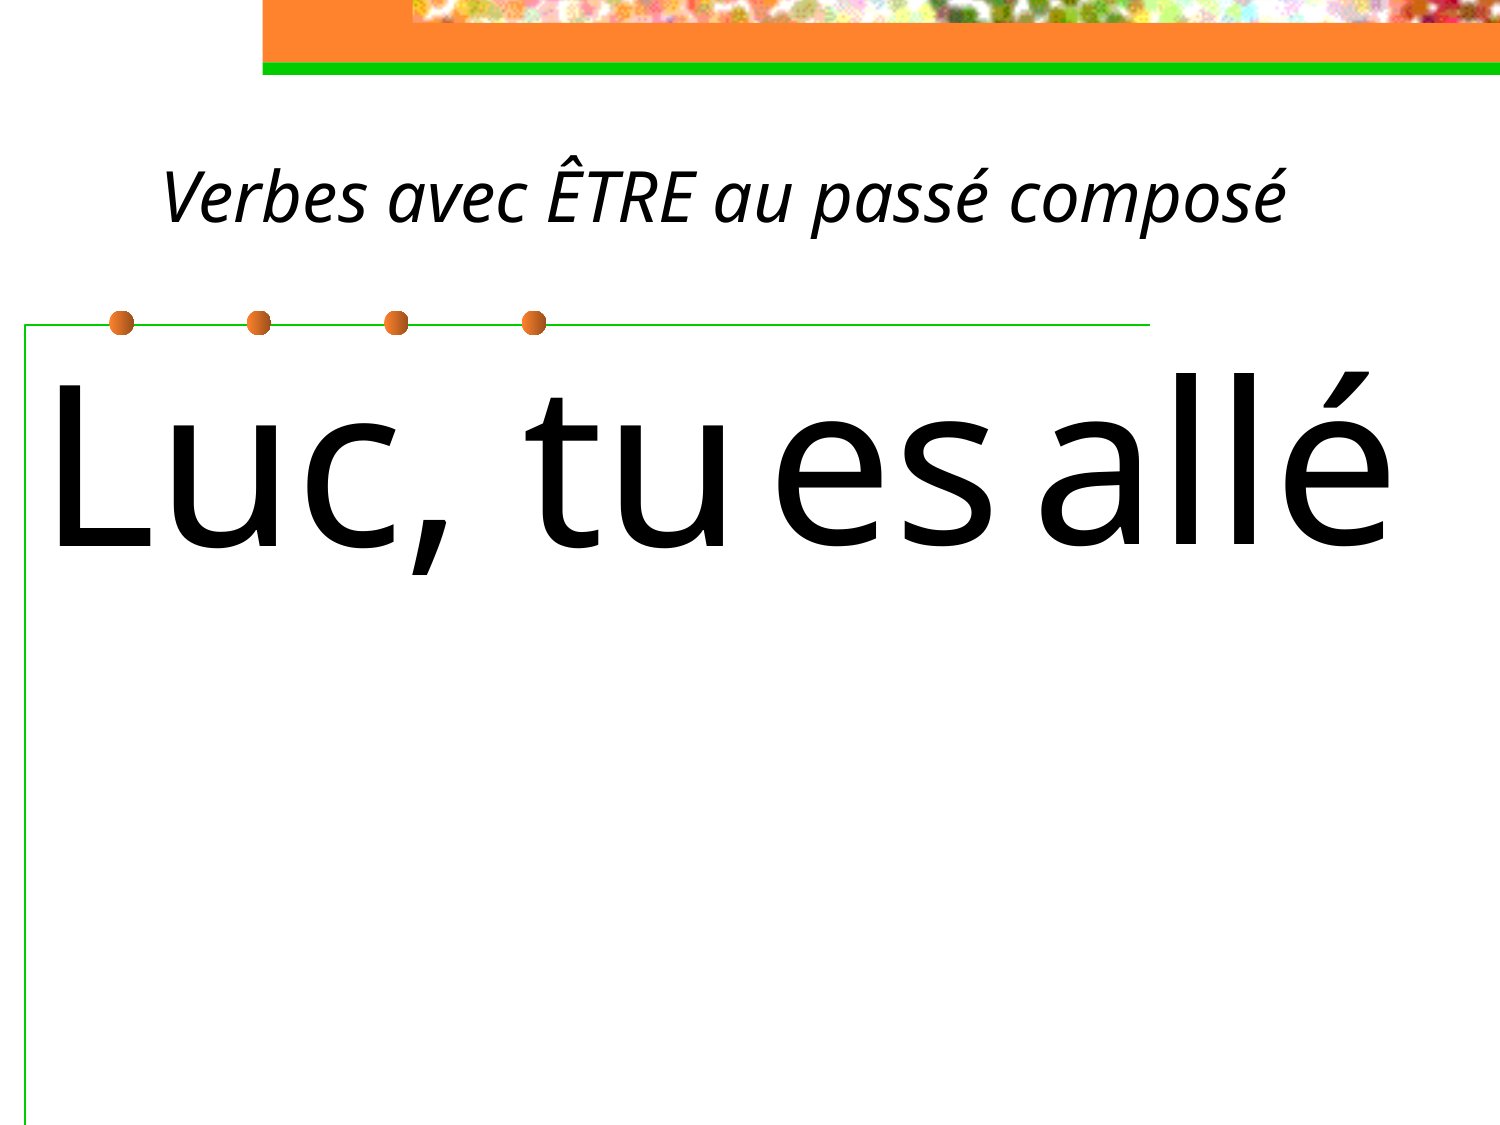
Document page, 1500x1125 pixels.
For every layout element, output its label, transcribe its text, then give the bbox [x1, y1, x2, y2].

text_box es [180, 312, 512, 600]
list Luc, tu [0, 387, 1095, 675]
title Verbes avec ÊTRE au passé composé [87, 99, 1363, 288]
picture [412, 0, 1500, 23]
text_box allé [512, 312, 1500, 600]
